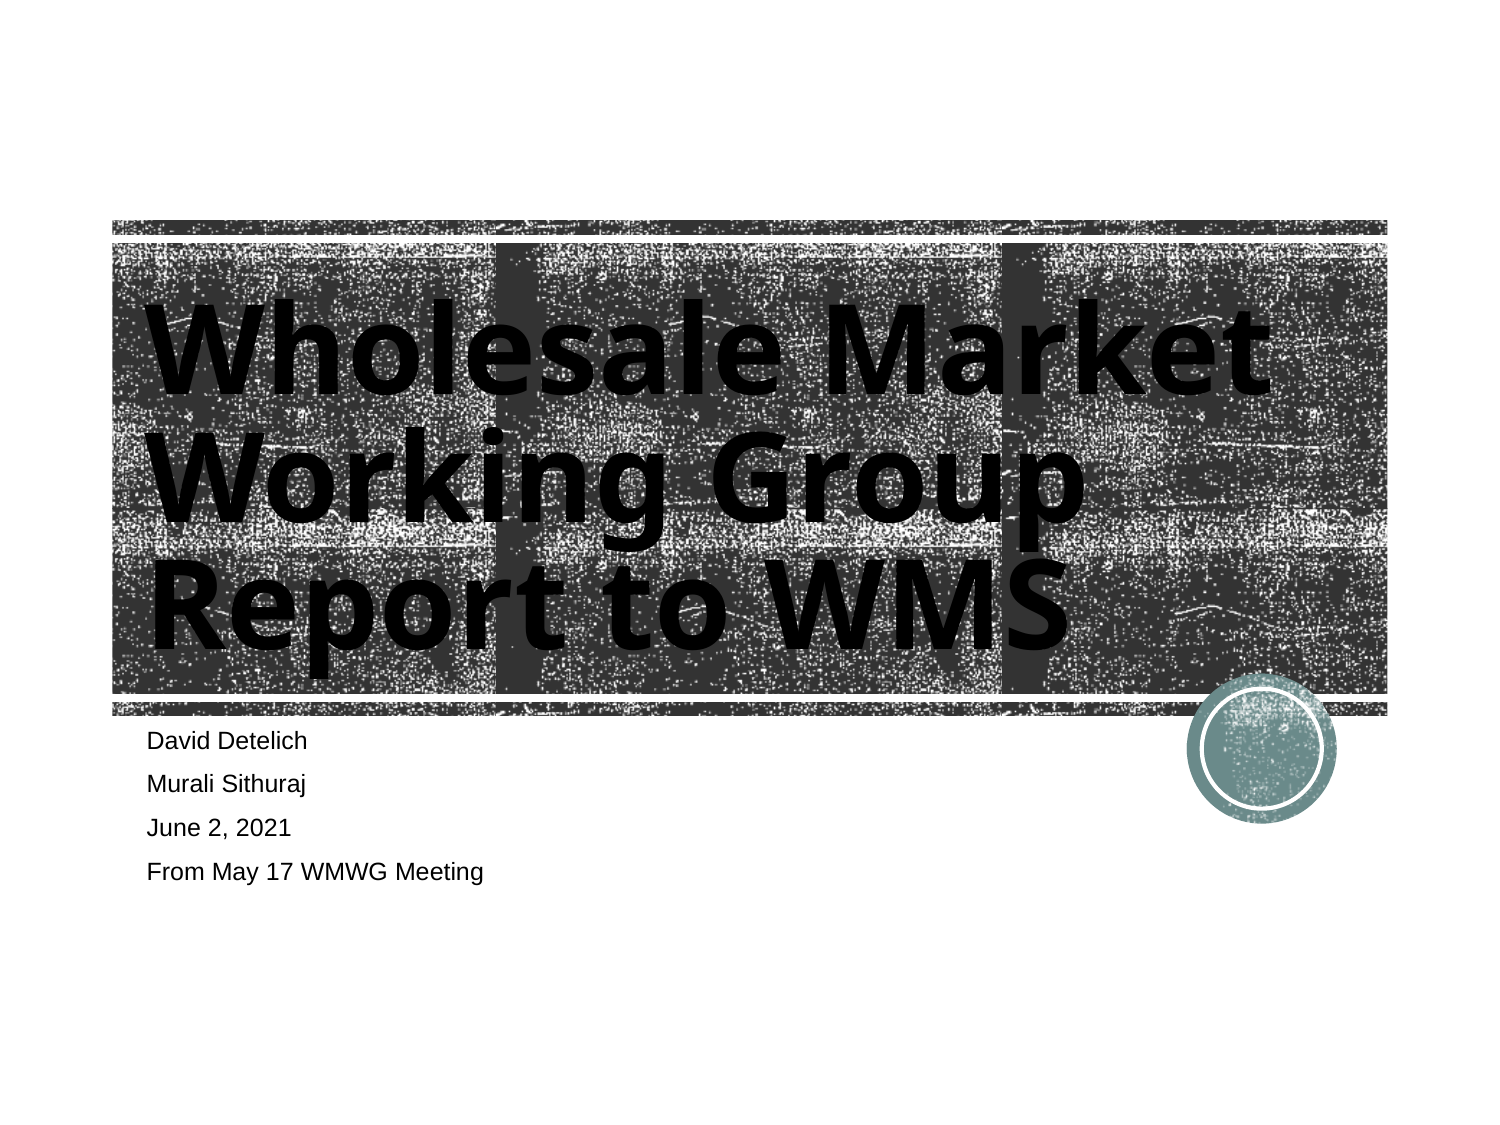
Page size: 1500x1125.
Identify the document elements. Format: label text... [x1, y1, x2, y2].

title Wholesale Market Working Group Report to WMS [129, 234, 1363, 733]
subtitle David Detelich Murali Sithuraj June 2, 2021 From May 17 WMWG Meeting [131, 720, 1103, 896]
